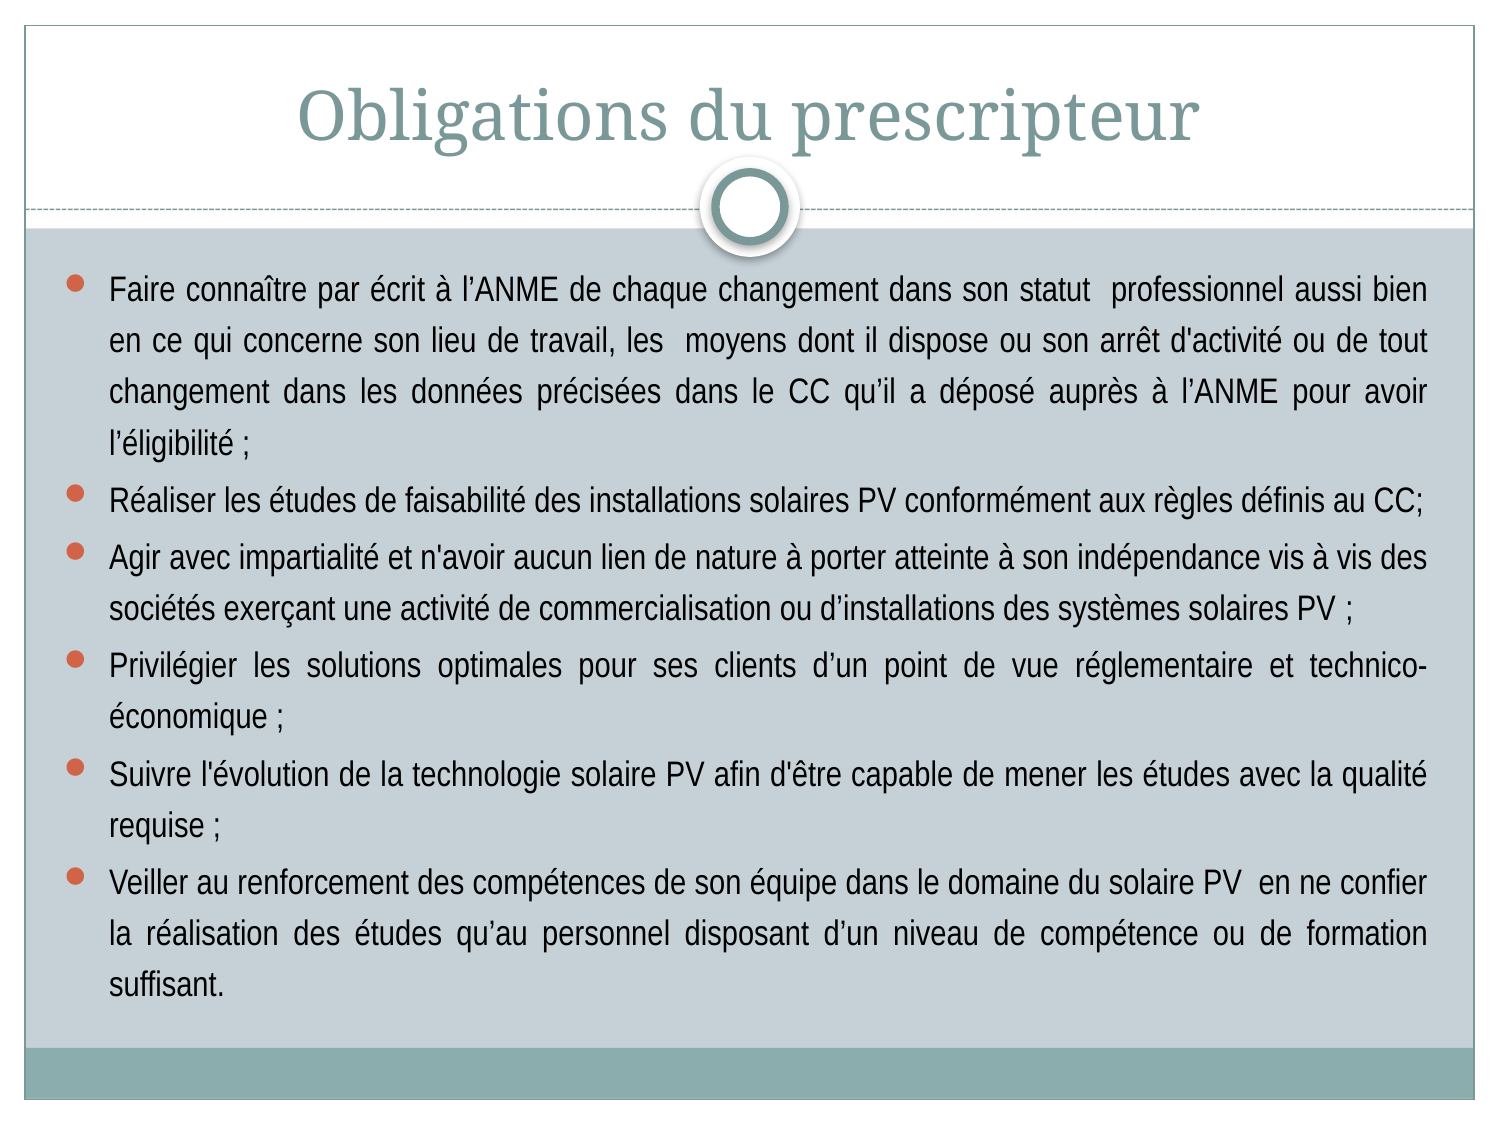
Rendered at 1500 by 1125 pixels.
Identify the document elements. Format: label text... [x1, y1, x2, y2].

title Obligations du prescripteur [49, 37, 1450, 162]
list Faire connaître par écrit à l’ANME de chaque changement dans son statut professionnel aussi bien en ce qui concerne son lieu de travail, les moyens dont il dispose ou son arrêt d'activité ou de tout changement dans les données précisées dans le CC qu’il a déposé auprès à l’ANME pour avoir l’éligibilité ; Réaliser les études de faisabilité des installations solaires PV conformément aux règles définis au CC; Agir avec impartialité et n'avoir aucun lien de nature à porter atteinte à son indépendance vis à vis des sociétés exerçant une activité de commercialisation ou d’installations des systèmes solaires PV ; Privilégier les solutions optimales pour ses clients d’un point de vue réglementaire et technico-économique ; Suivre l'évolution de la technologie solaire PV afin d'être capable de mener les études avec la qualité requise ; Veiller au renforcement des compétences de son équipe dans le domaine du solaire PV en ne confier la réalisation des études qu’au personnel disposant d’un niveau de compétence ou de formation suffisant. [49, 250, 1445, 1071]
